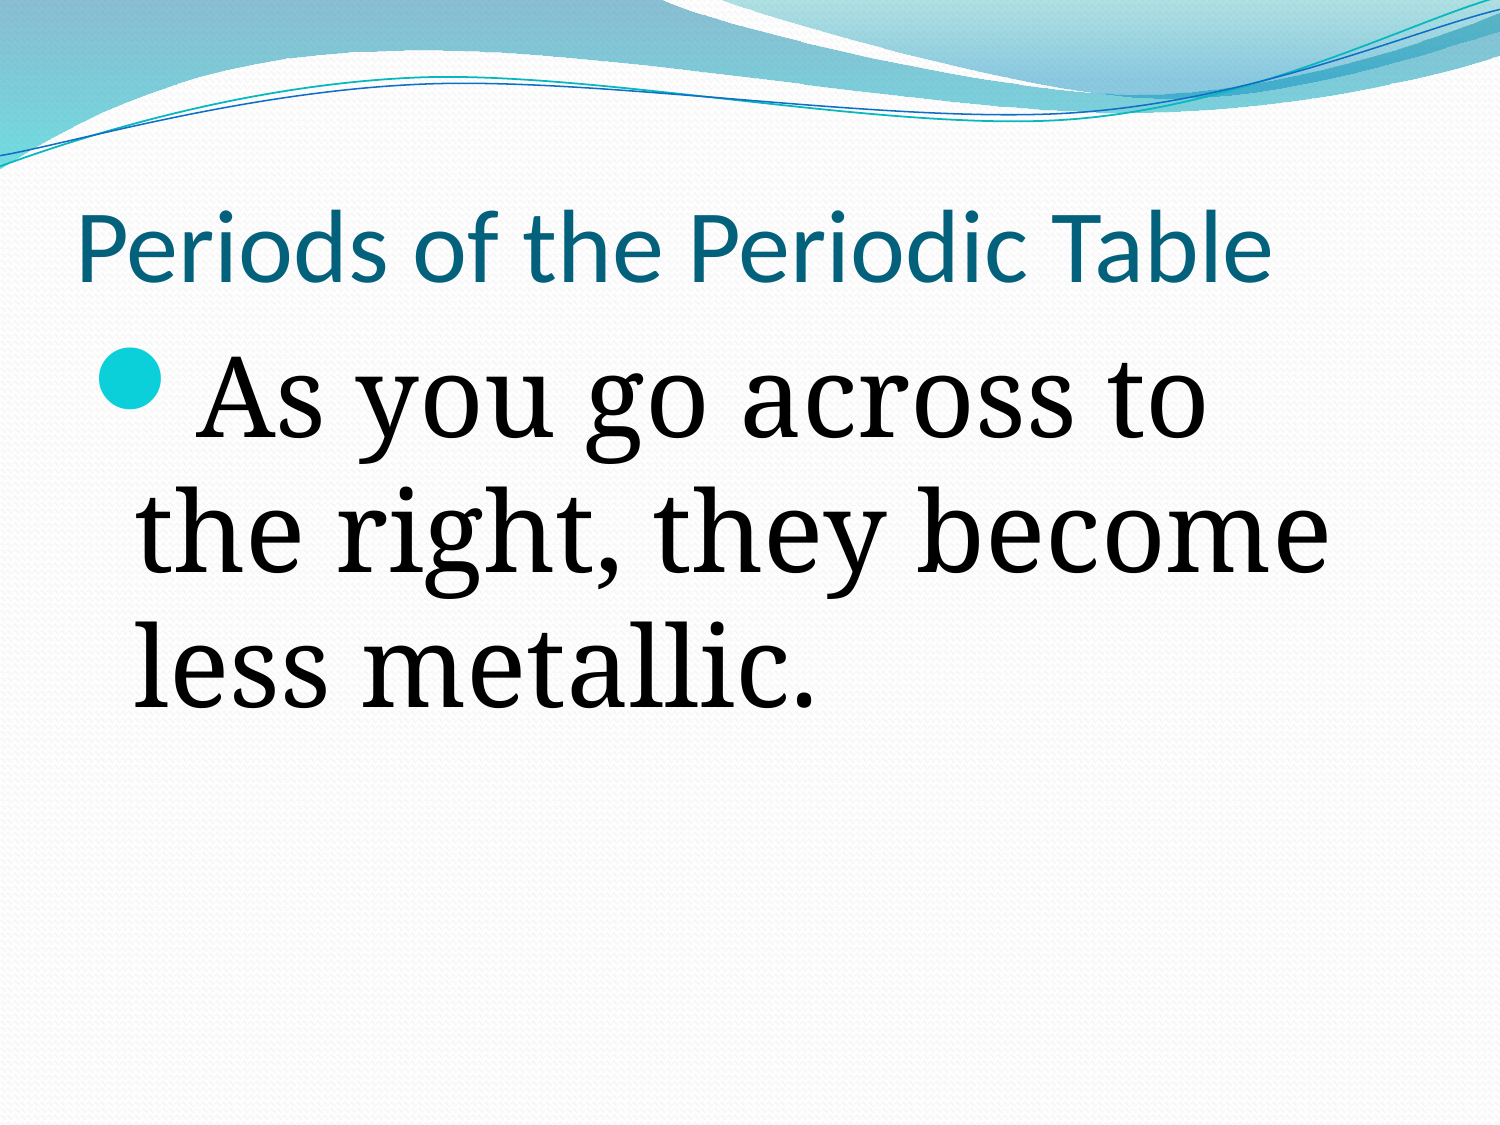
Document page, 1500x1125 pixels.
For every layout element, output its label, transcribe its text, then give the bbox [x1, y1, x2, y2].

title Periods of the Periodic Table [74, 115, 1426, 304]
list As you go across to the right, they become less metallic. [74, 317, 1426, 1038]
